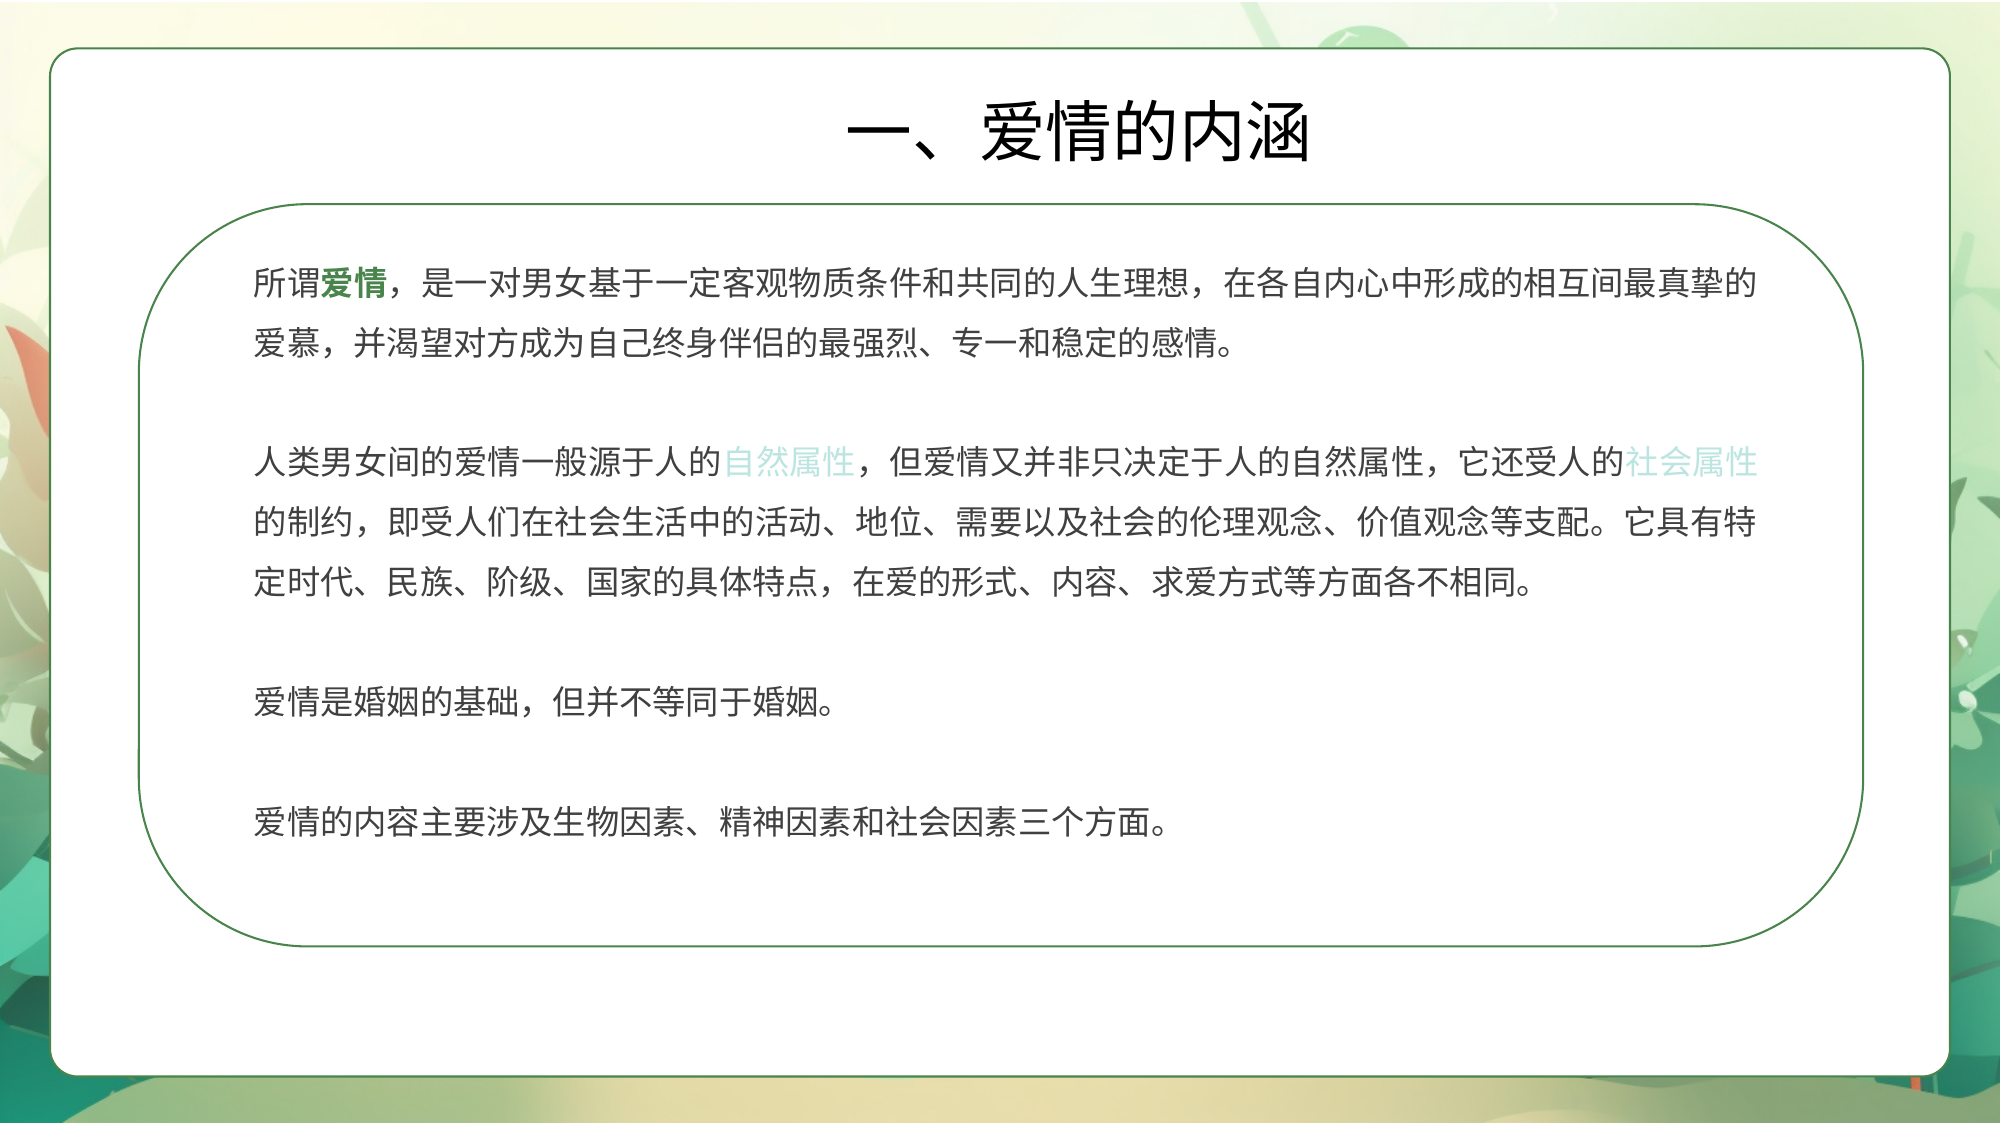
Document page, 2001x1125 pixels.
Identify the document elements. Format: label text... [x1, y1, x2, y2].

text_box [138, 204, 1864, 947]
text_box 一、爱情的内涵 [459, 82, 1700, 177]
picture [0, 2, 2000, 1123]
